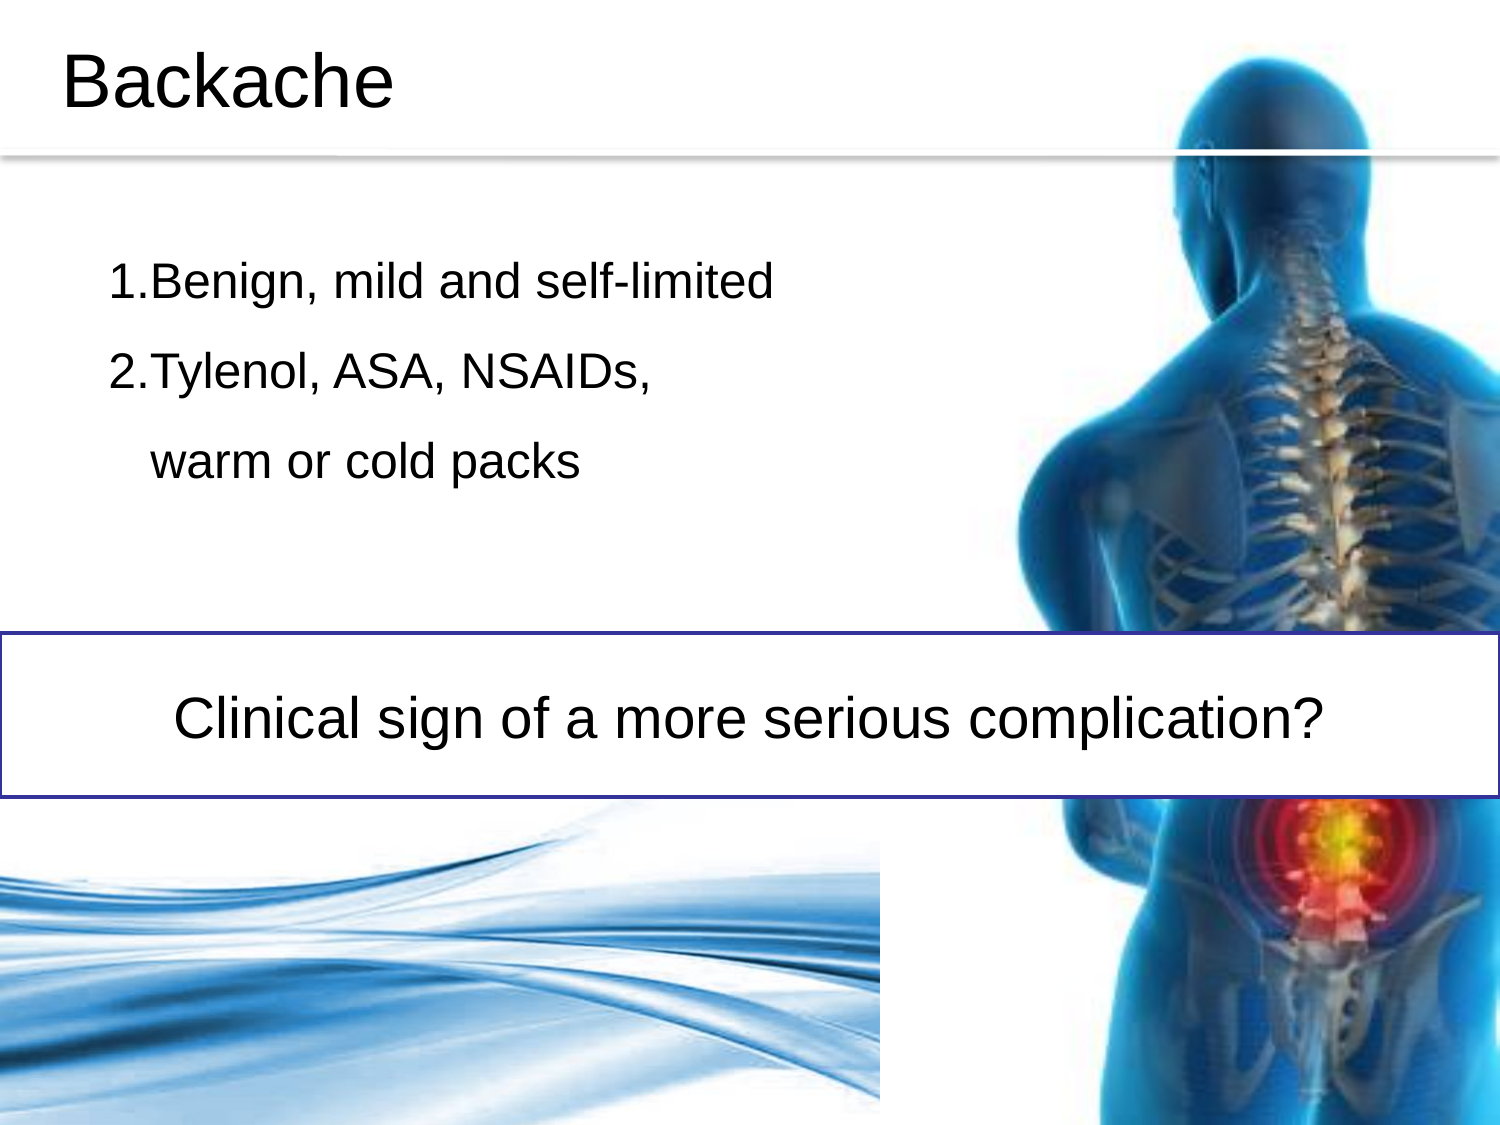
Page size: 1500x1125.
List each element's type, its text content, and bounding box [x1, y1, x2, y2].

text_box Backache [46, 23, 874, 131]
picture [879, 0, 1500, 152]
text_box Clinical sign of a more serious complication? [0, 631, 874, 799]
picture [0, 153, 1500, 1125]
text_box 1.Benign, mild and self-limited 2.Tylenol, ASA, NSAIDs, warm or cold packs [93, 210, 874, 496]
